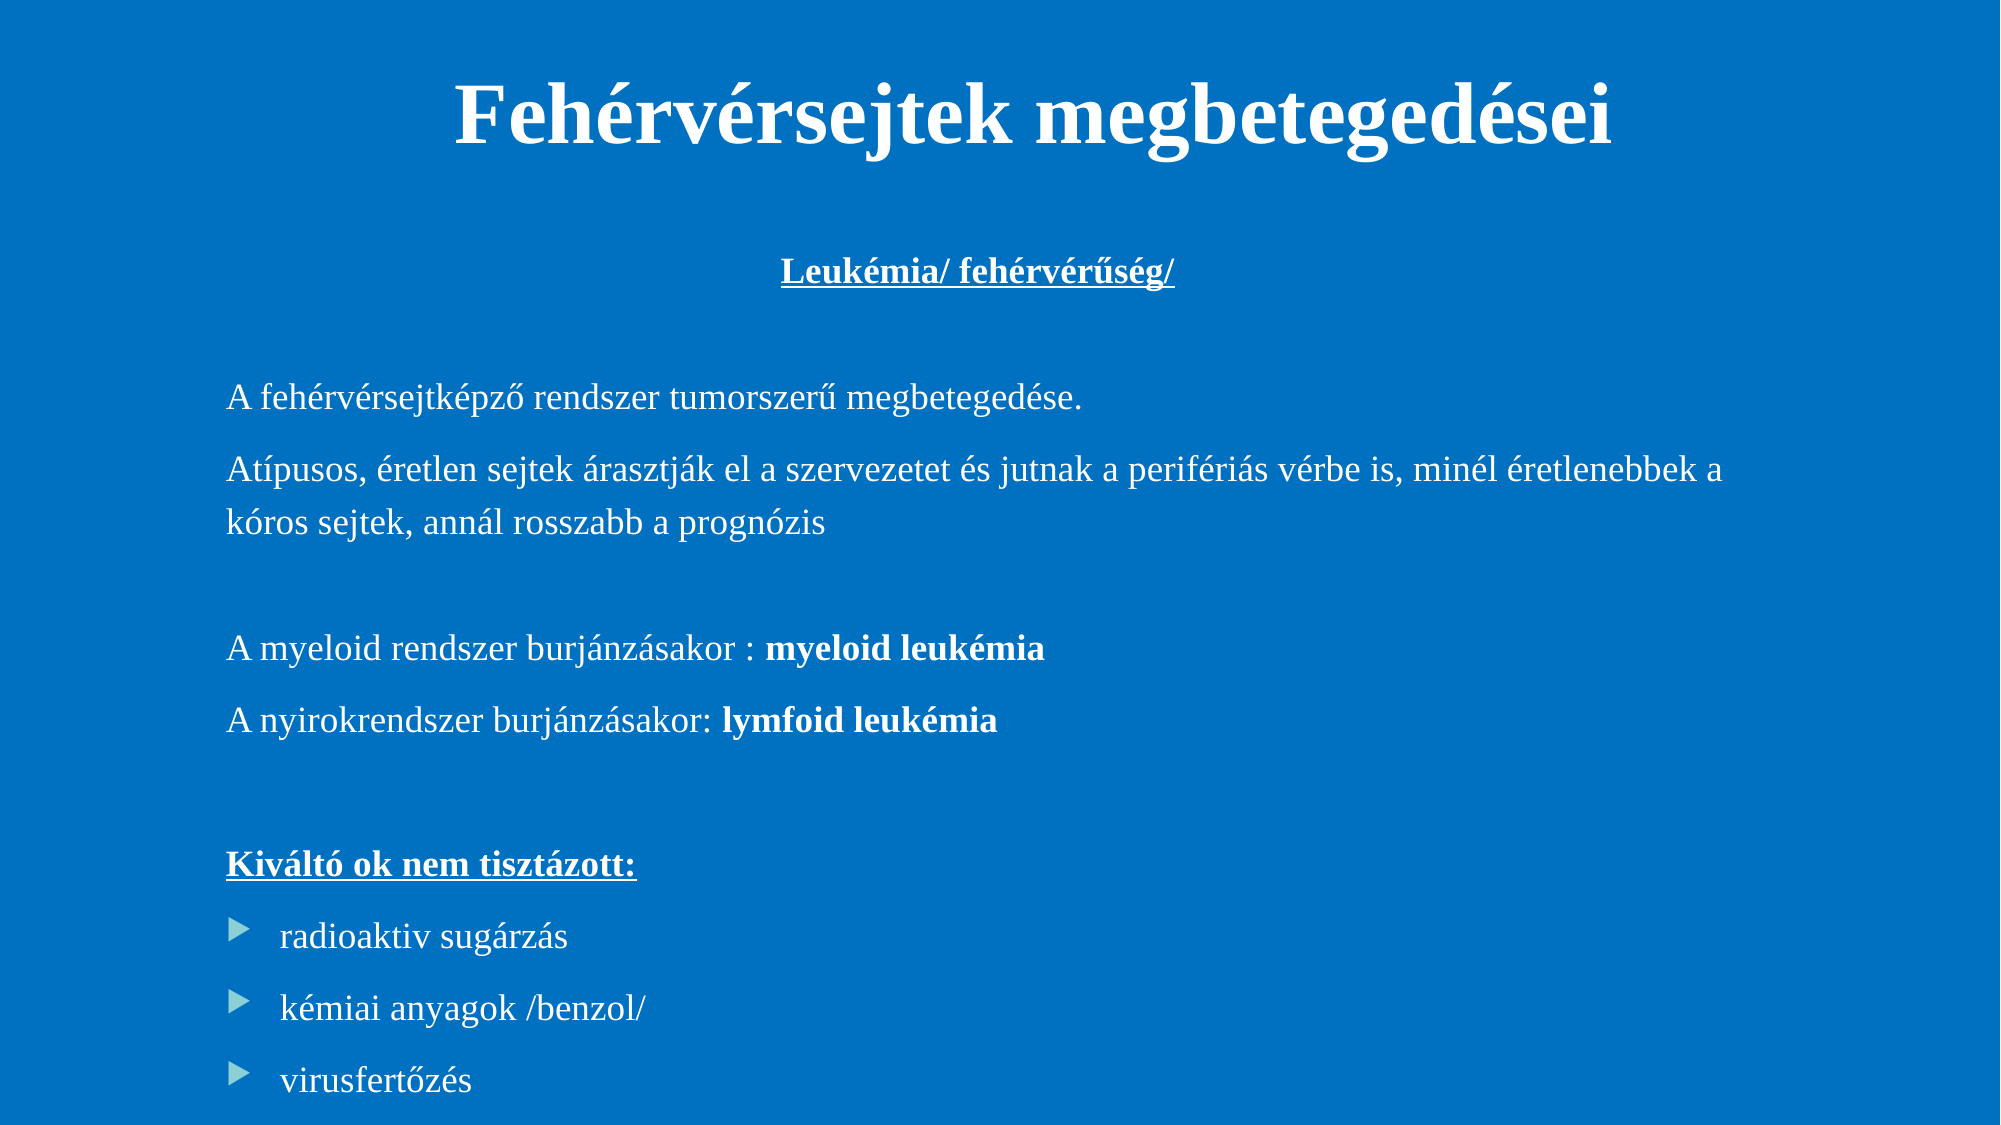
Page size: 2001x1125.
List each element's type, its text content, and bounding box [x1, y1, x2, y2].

list Leukémia/ fehérvérűség/ A fehérvérsejtképző rendszer tumorszerű megbetegedése. Atípusos, éretlen sejtek árasztják el a szervezetet és jutnak a perifériás vérbe is, minél éretlenebbek a kóros sejtek, annál rosszabb a prognózis A myeloid rendszer burjánzásakor : myeloid leukémia A nyirokrendszer burjánzásakor: lymfoid leukémia Kiváltó ok nem tisztázott: radioaktiv sugárzás kémiai anyagok /benzol/ virusfertőzés genetikus tényezők? [210, 247, 1745, 1125]
title Fehérvérsejtek megbetegedései [262, 48, 1806, 278]
